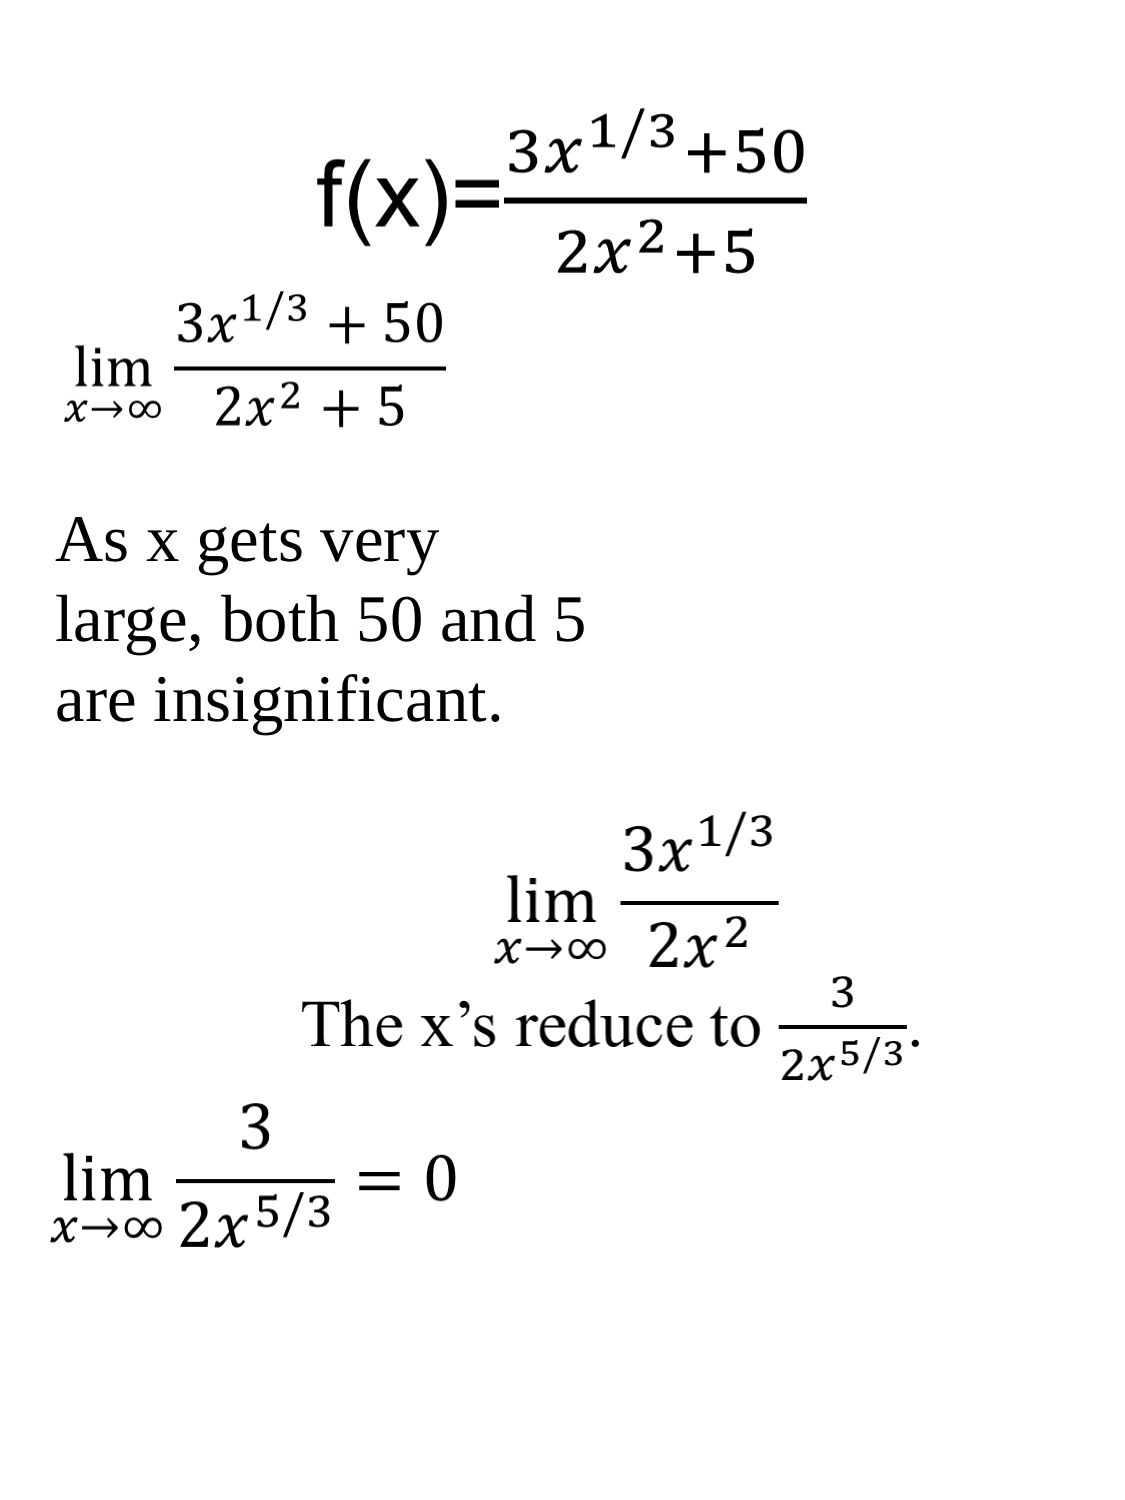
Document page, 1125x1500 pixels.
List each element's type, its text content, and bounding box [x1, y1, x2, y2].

title [56, 59, 1069, 311]
text_box As x gets very large, both 50 and 5 are insignificant. [40, 487, 604, 743]
text_box [285, 795, 986, 1091]
text_box [34, 1087, 538, 1256]
list [34, 274, 476, 463]
